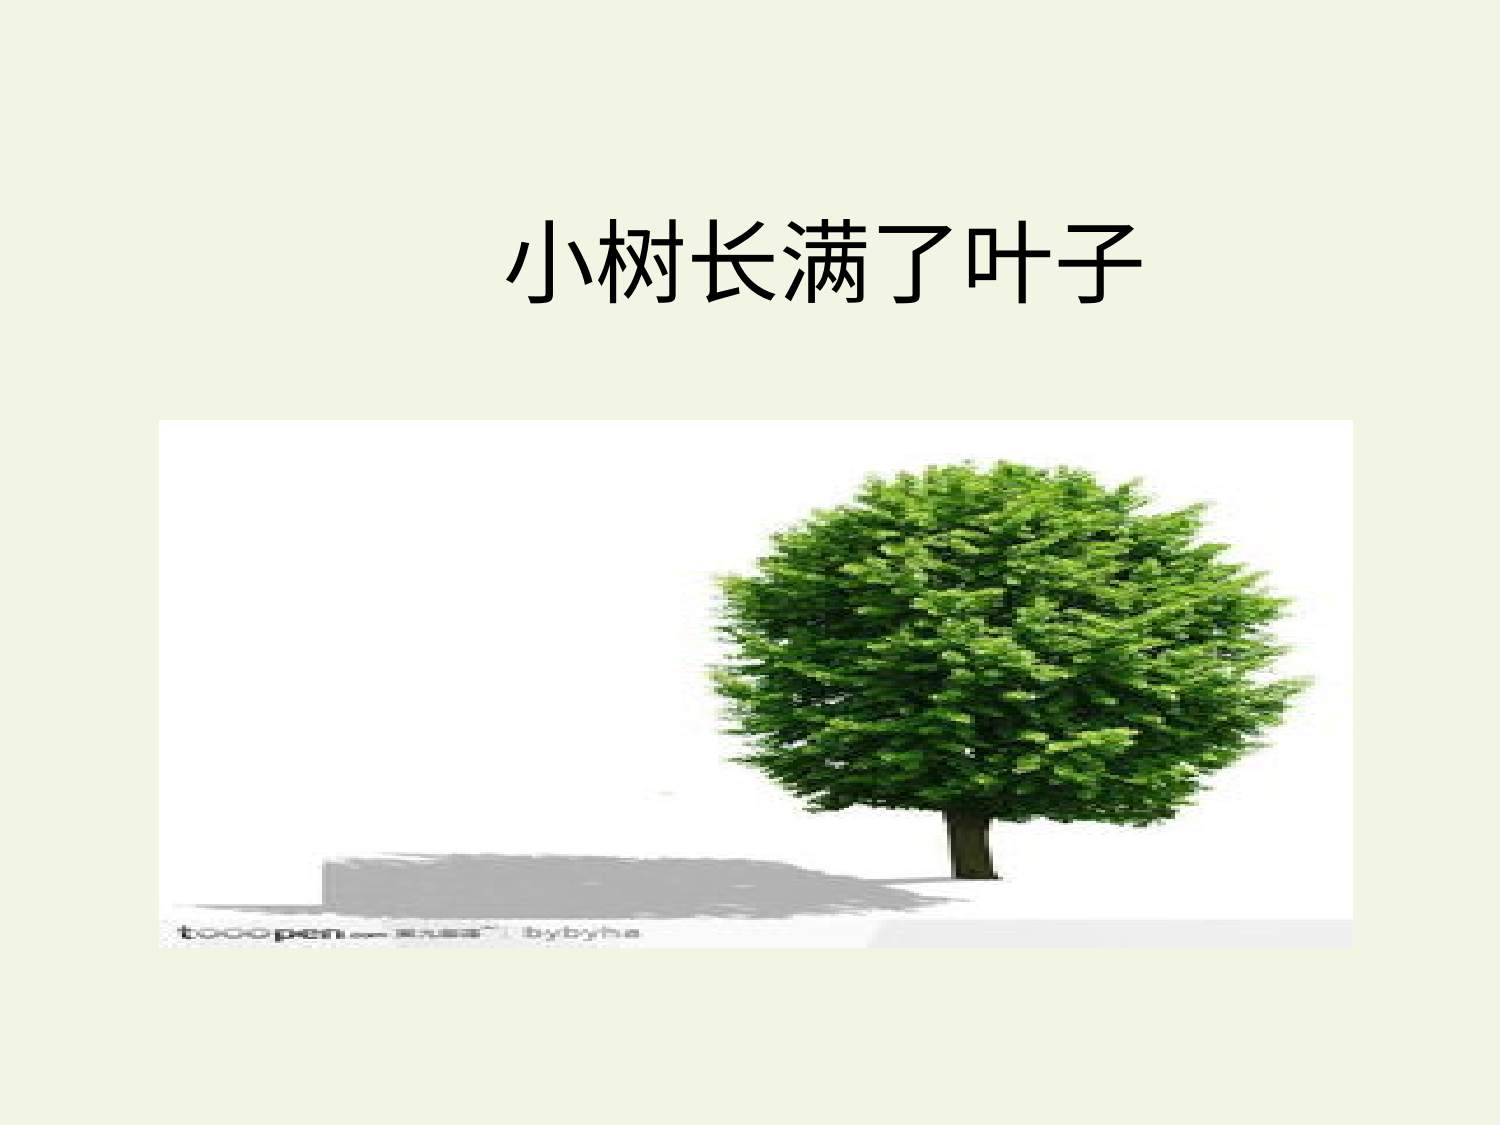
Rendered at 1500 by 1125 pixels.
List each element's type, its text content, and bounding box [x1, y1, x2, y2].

title 小树长满了叶子 [150, 172, 1500, 361]
picture [0, 0, 1500, 1125]
